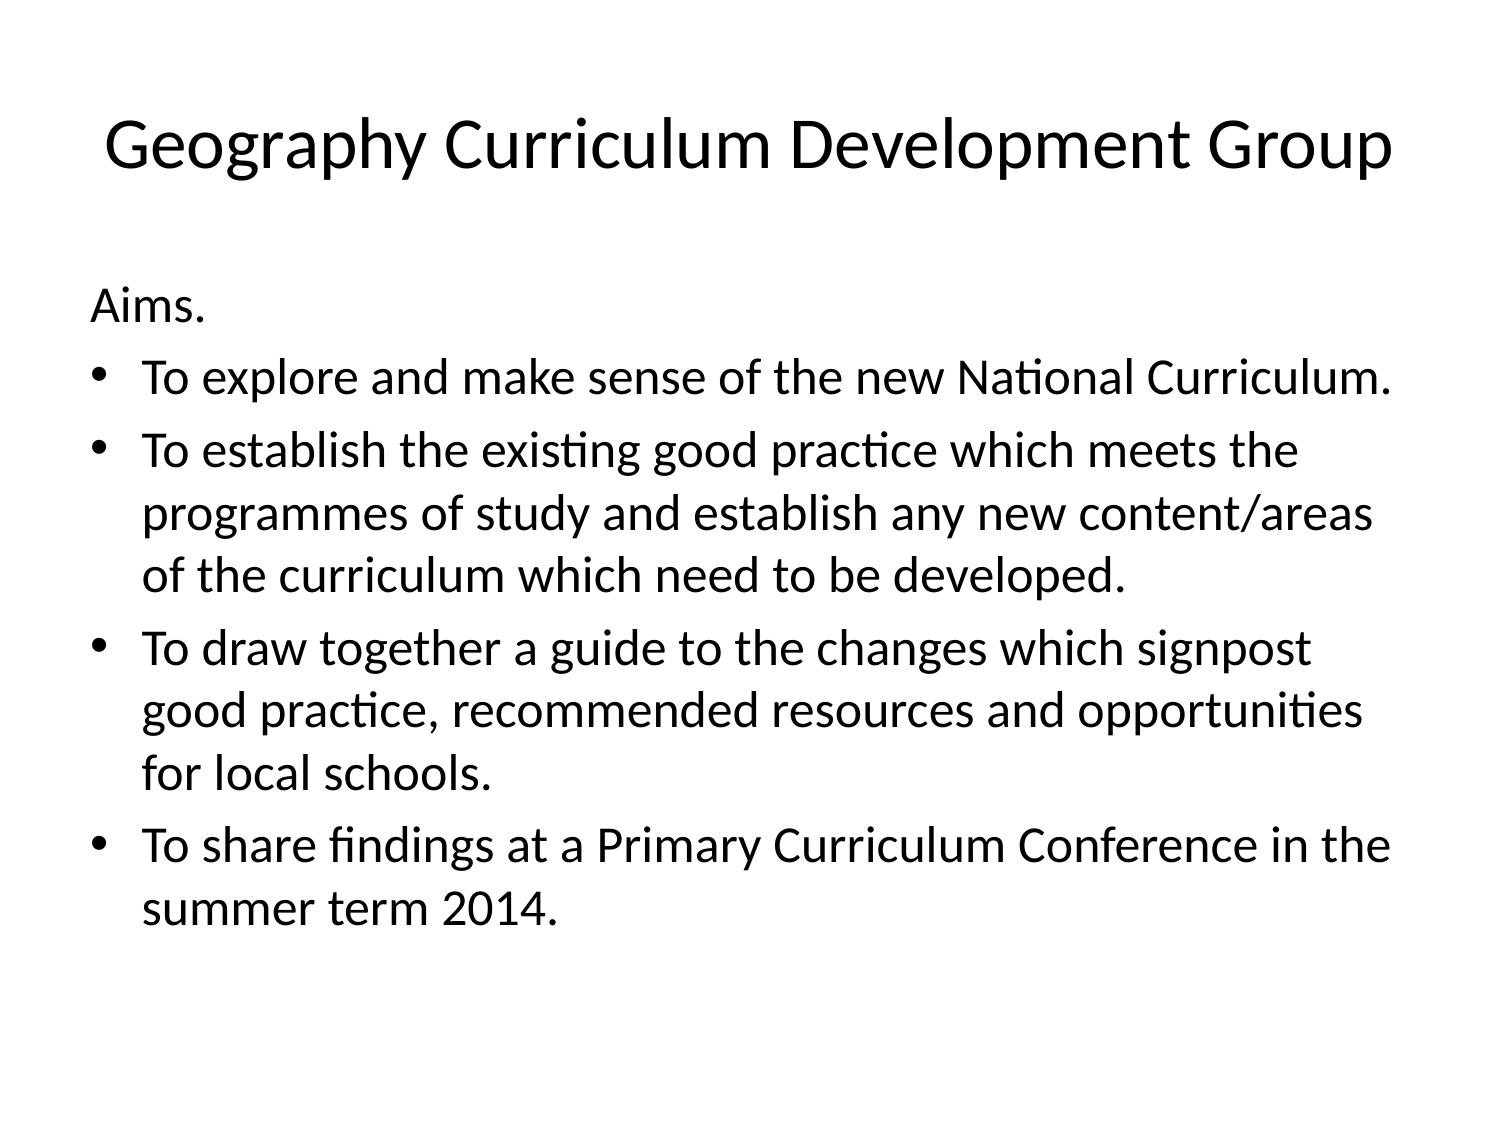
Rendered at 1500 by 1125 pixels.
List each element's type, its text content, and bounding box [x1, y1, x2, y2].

list Aims. To explore and make sense of the new National Curriculum. To establish the existing good practice which meets the programmes of study and establish any new content/areas of the curriculum which need to be developed. To draw together a guide to the changes which signpost good practice, recommended resources and opportunities for local schools. To share findings at a Primary Curriculum Conference in the summer term 2014. [75, 262, 1425, 1005]
title Geography Curriculum Development Group [75, 45, 1425, 233]
